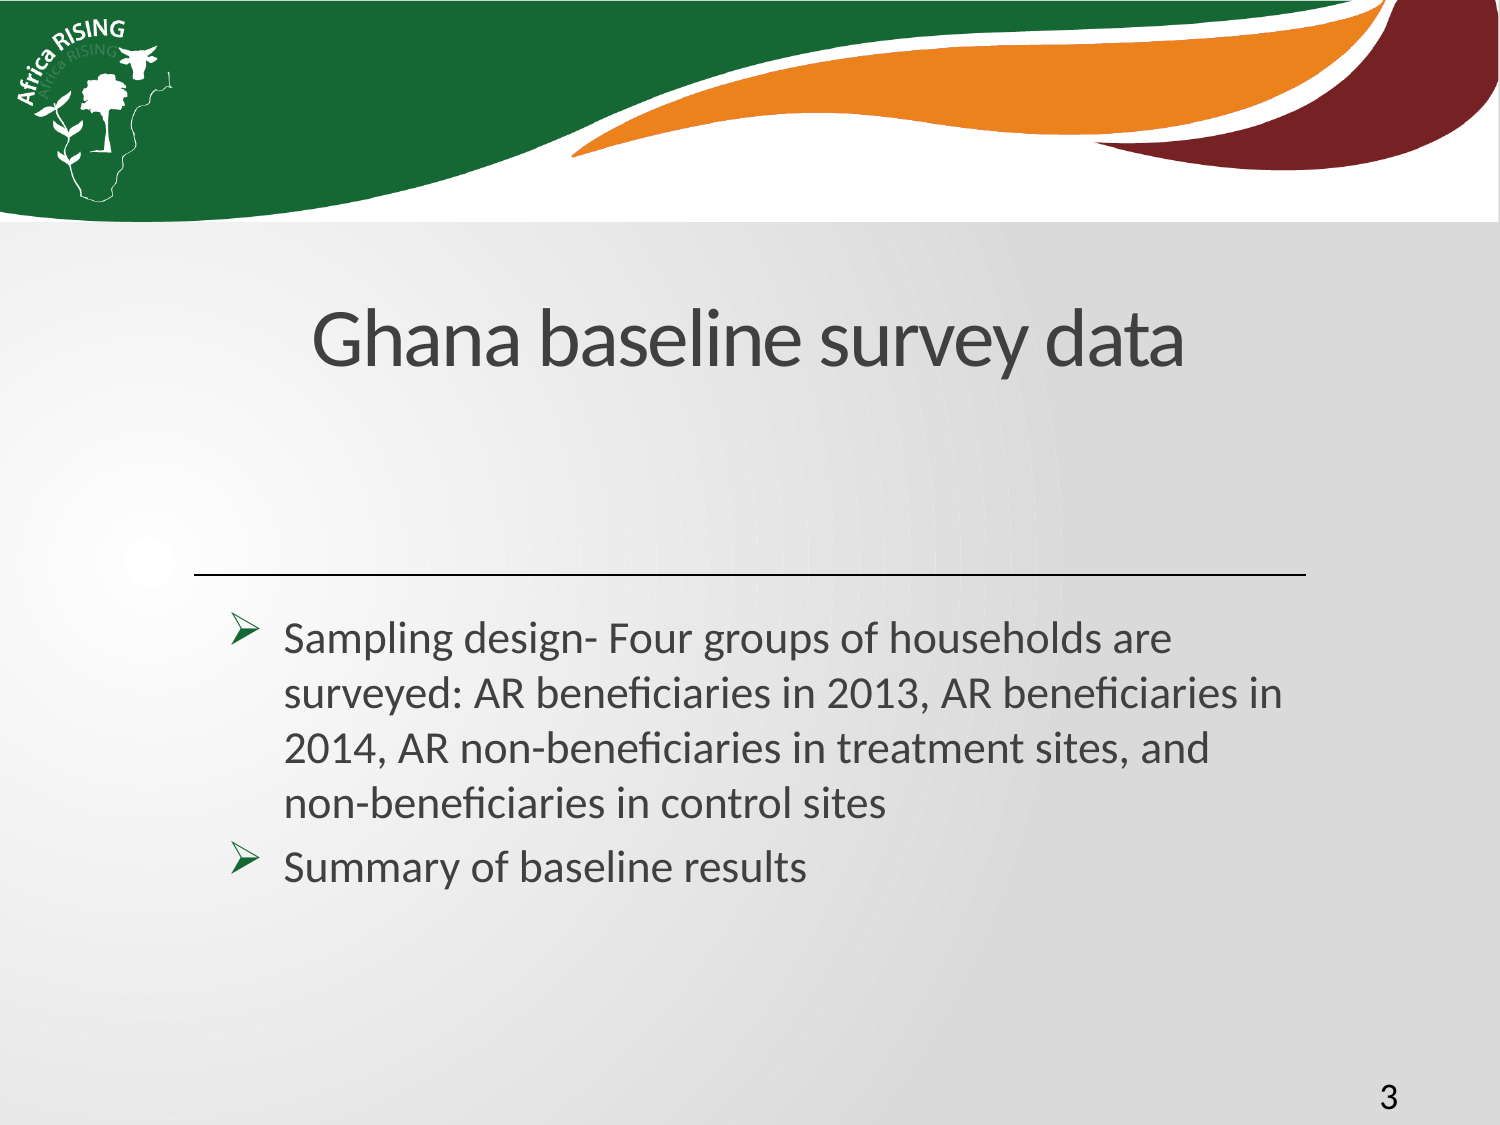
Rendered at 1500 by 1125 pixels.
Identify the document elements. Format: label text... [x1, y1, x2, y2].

list Sampling design- Four groups of households are surveyed: AR beneficiaries in 2013, AR beneficiaries in 2014, AR non-beneficiaries in treatment sites, and non-beneficiaries in control sites Summary of baseline results [193, 600, 1307, 988]
slide_number 3 [1362, 1062, 1463, 1103]
picture [0, 0, 1499, 222]
title Ghana baseline survey data [193, 287, 1307, 505]
